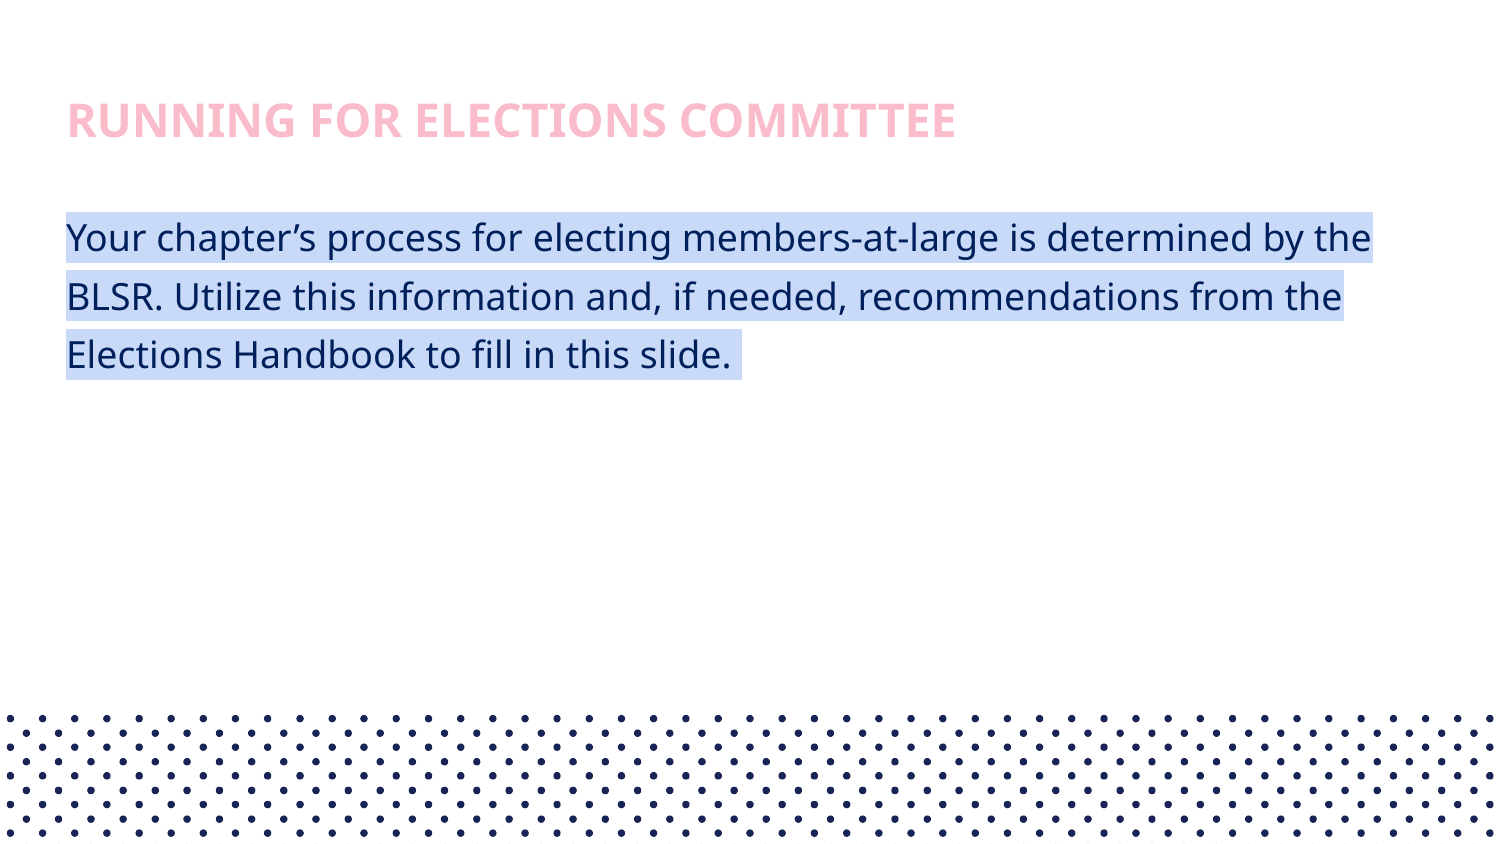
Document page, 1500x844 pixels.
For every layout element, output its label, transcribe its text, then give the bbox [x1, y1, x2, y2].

title RUNNING FOR ELECTIONS COMMITTEE [51, 72, 1449, 167]
picture [0, 711, 1500, 844]
list Your chapter’s process for electing members-at-large is determined by the BLSR. Utilize this information and, if needed, recommendations from the Elections Handbook to fill in this slide. [51, 189, 1449, 750]
